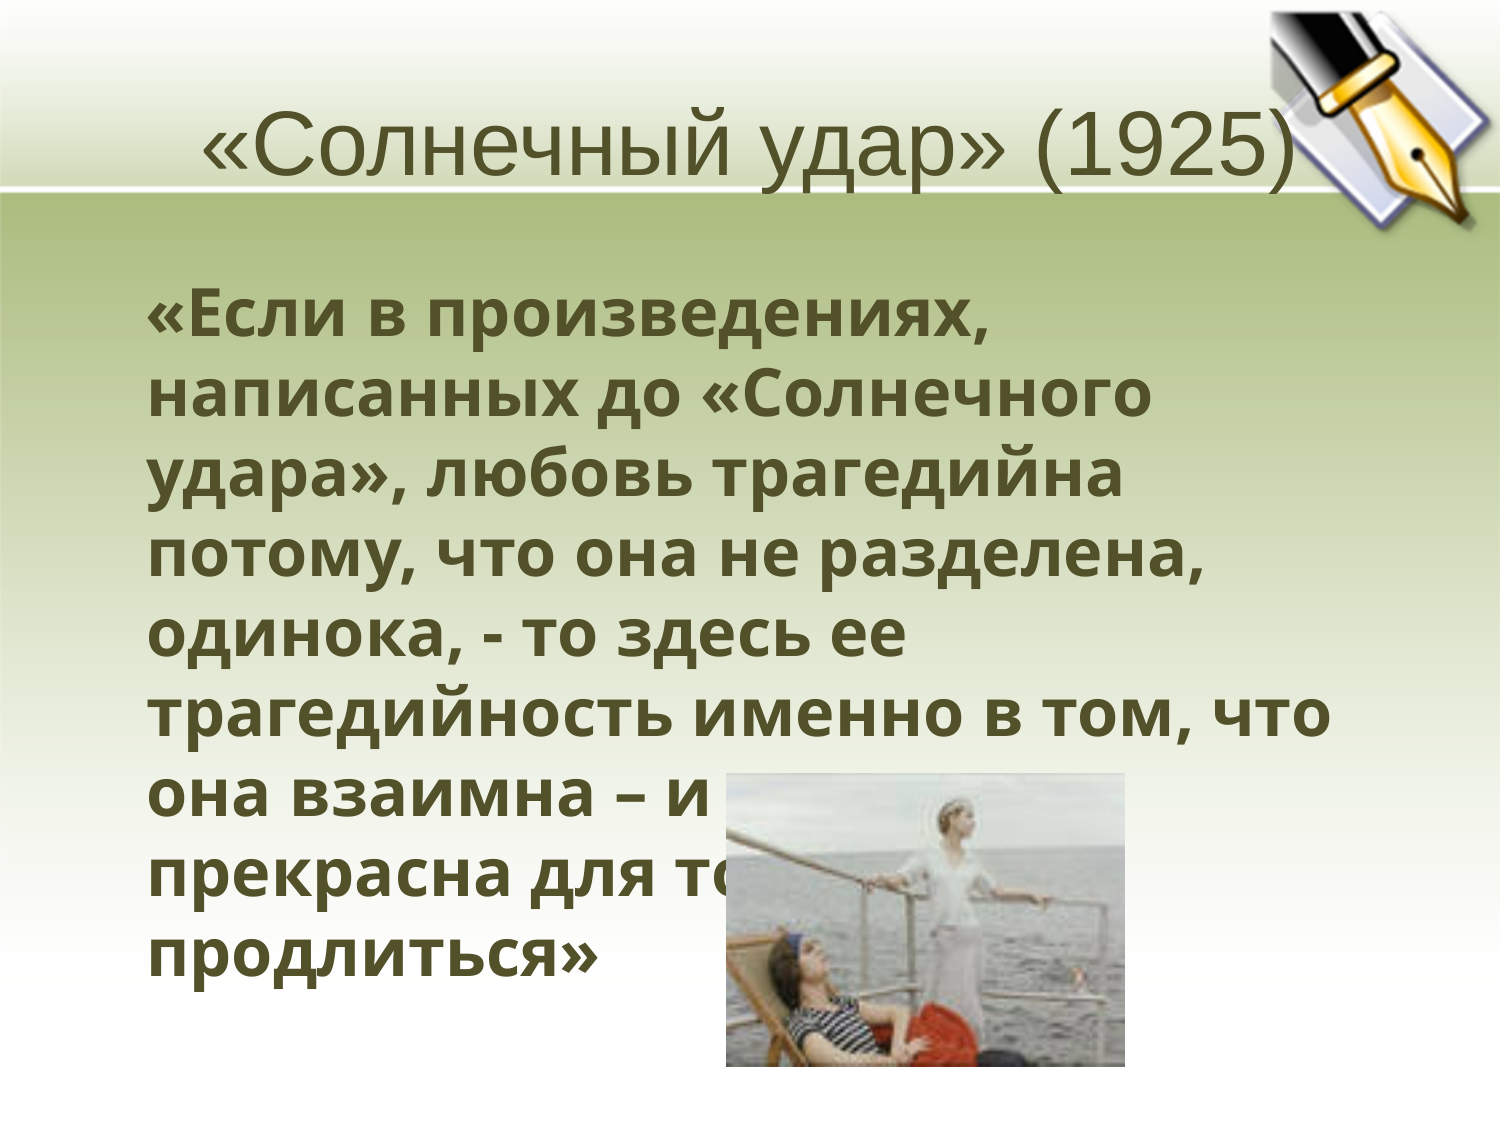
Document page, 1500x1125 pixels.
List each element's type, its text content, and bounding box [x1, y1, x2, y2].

picture [0, 0, 1500, 1125]
list «Если в произведениях, написанных до «Солнечного удара», любовь трагедийна потому, что она не разделена, одинока, - то здесь ее трагедийность именно в том, что она взаимна – и слишком прекрасна для того, чтобы продлиться» [74, 262, 1426, 1006]
title «Солнечный удар» (1925) [74, 44, 1426, 233]
